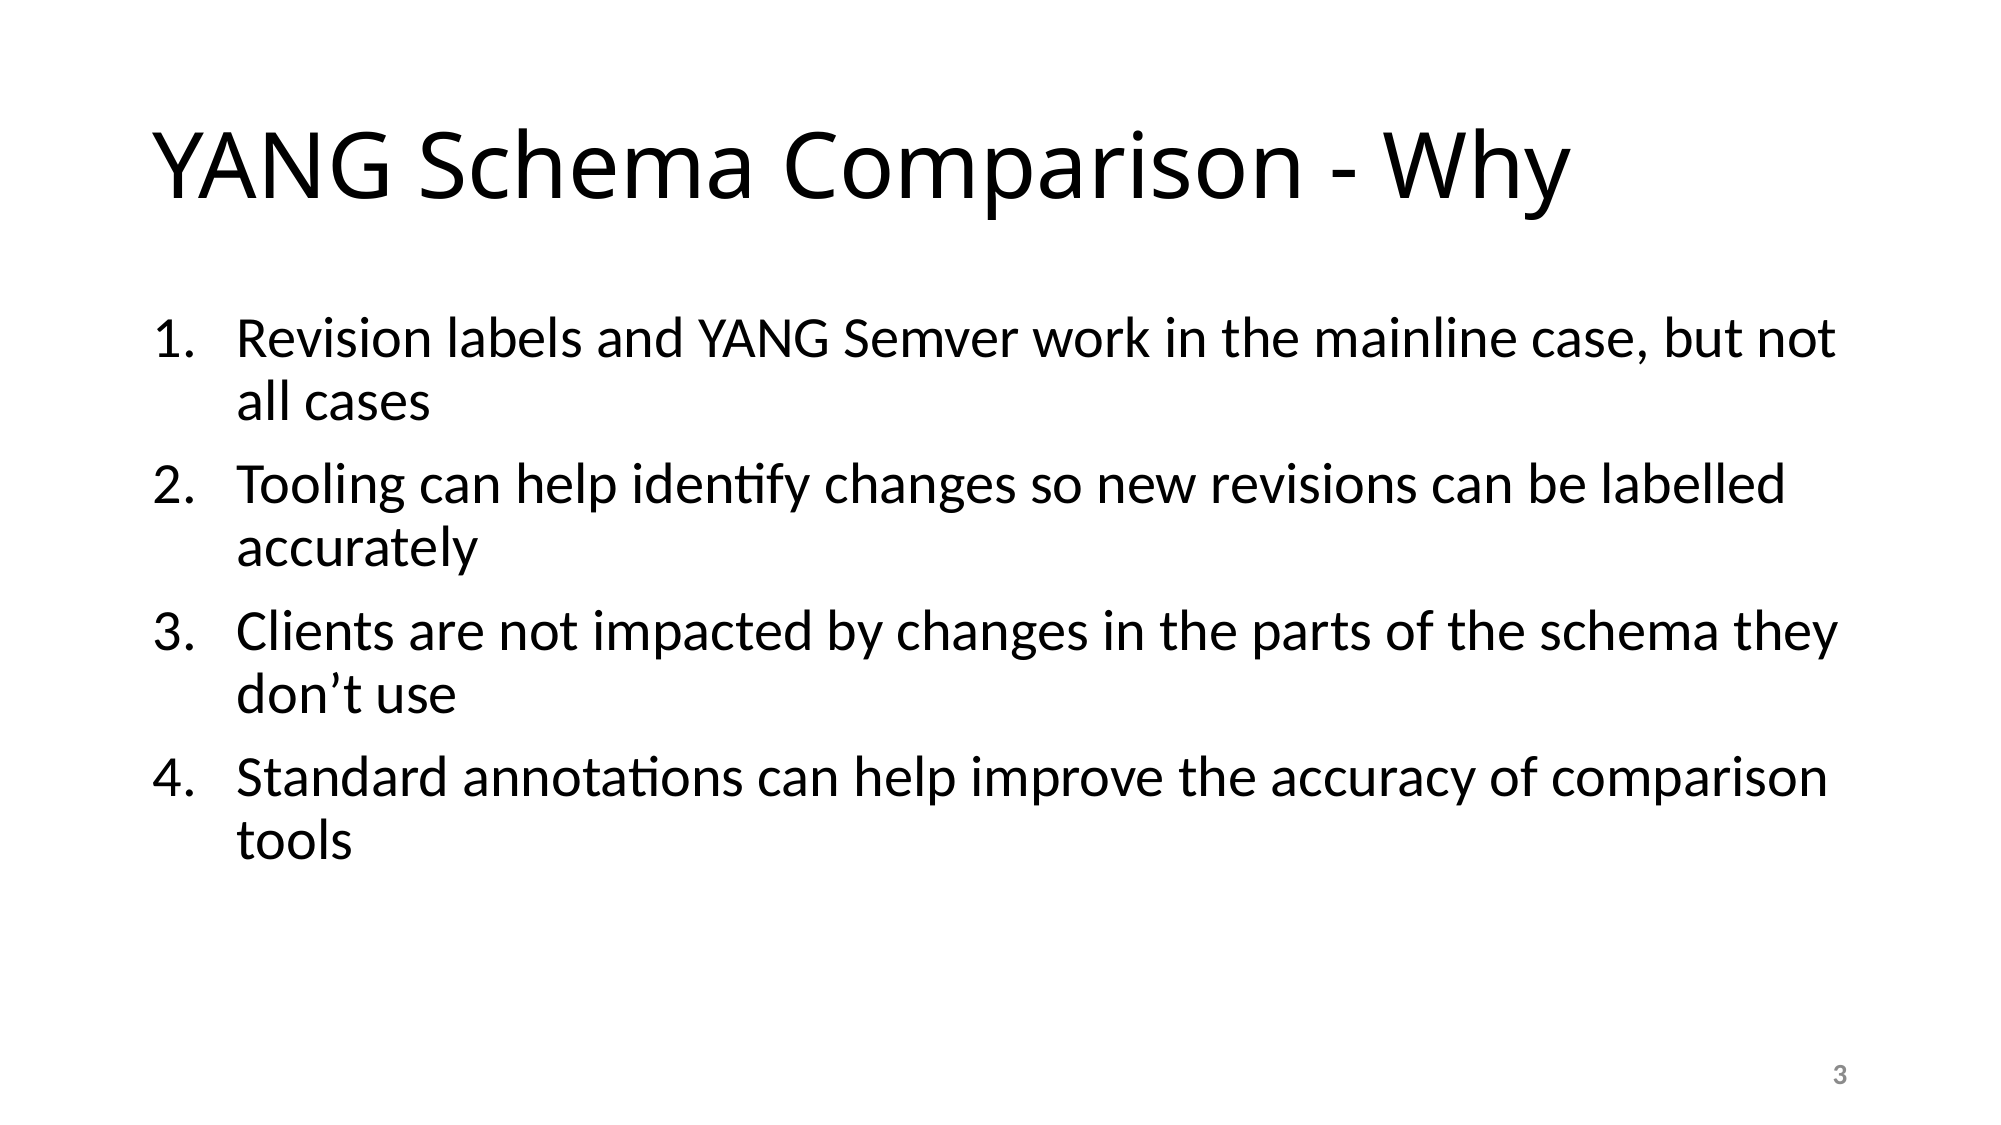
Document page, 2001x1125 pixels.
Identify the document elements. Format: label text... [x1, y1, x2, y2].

slide_number 3 [1412, 1042, 1863, 1103]
title YANG Schema Comparison - Why [137, 59, 1863, 278]
list Revision labels and YANG Semver work in the mainline case, but not all cases Tooling can help identify changes so new revisions can be labelled accurately Clients are not impacted by changes in the parts of the schema they don’t use Standard annotations can help improve the accuracy of comparison tools [137, 299, 1863, 1014]
